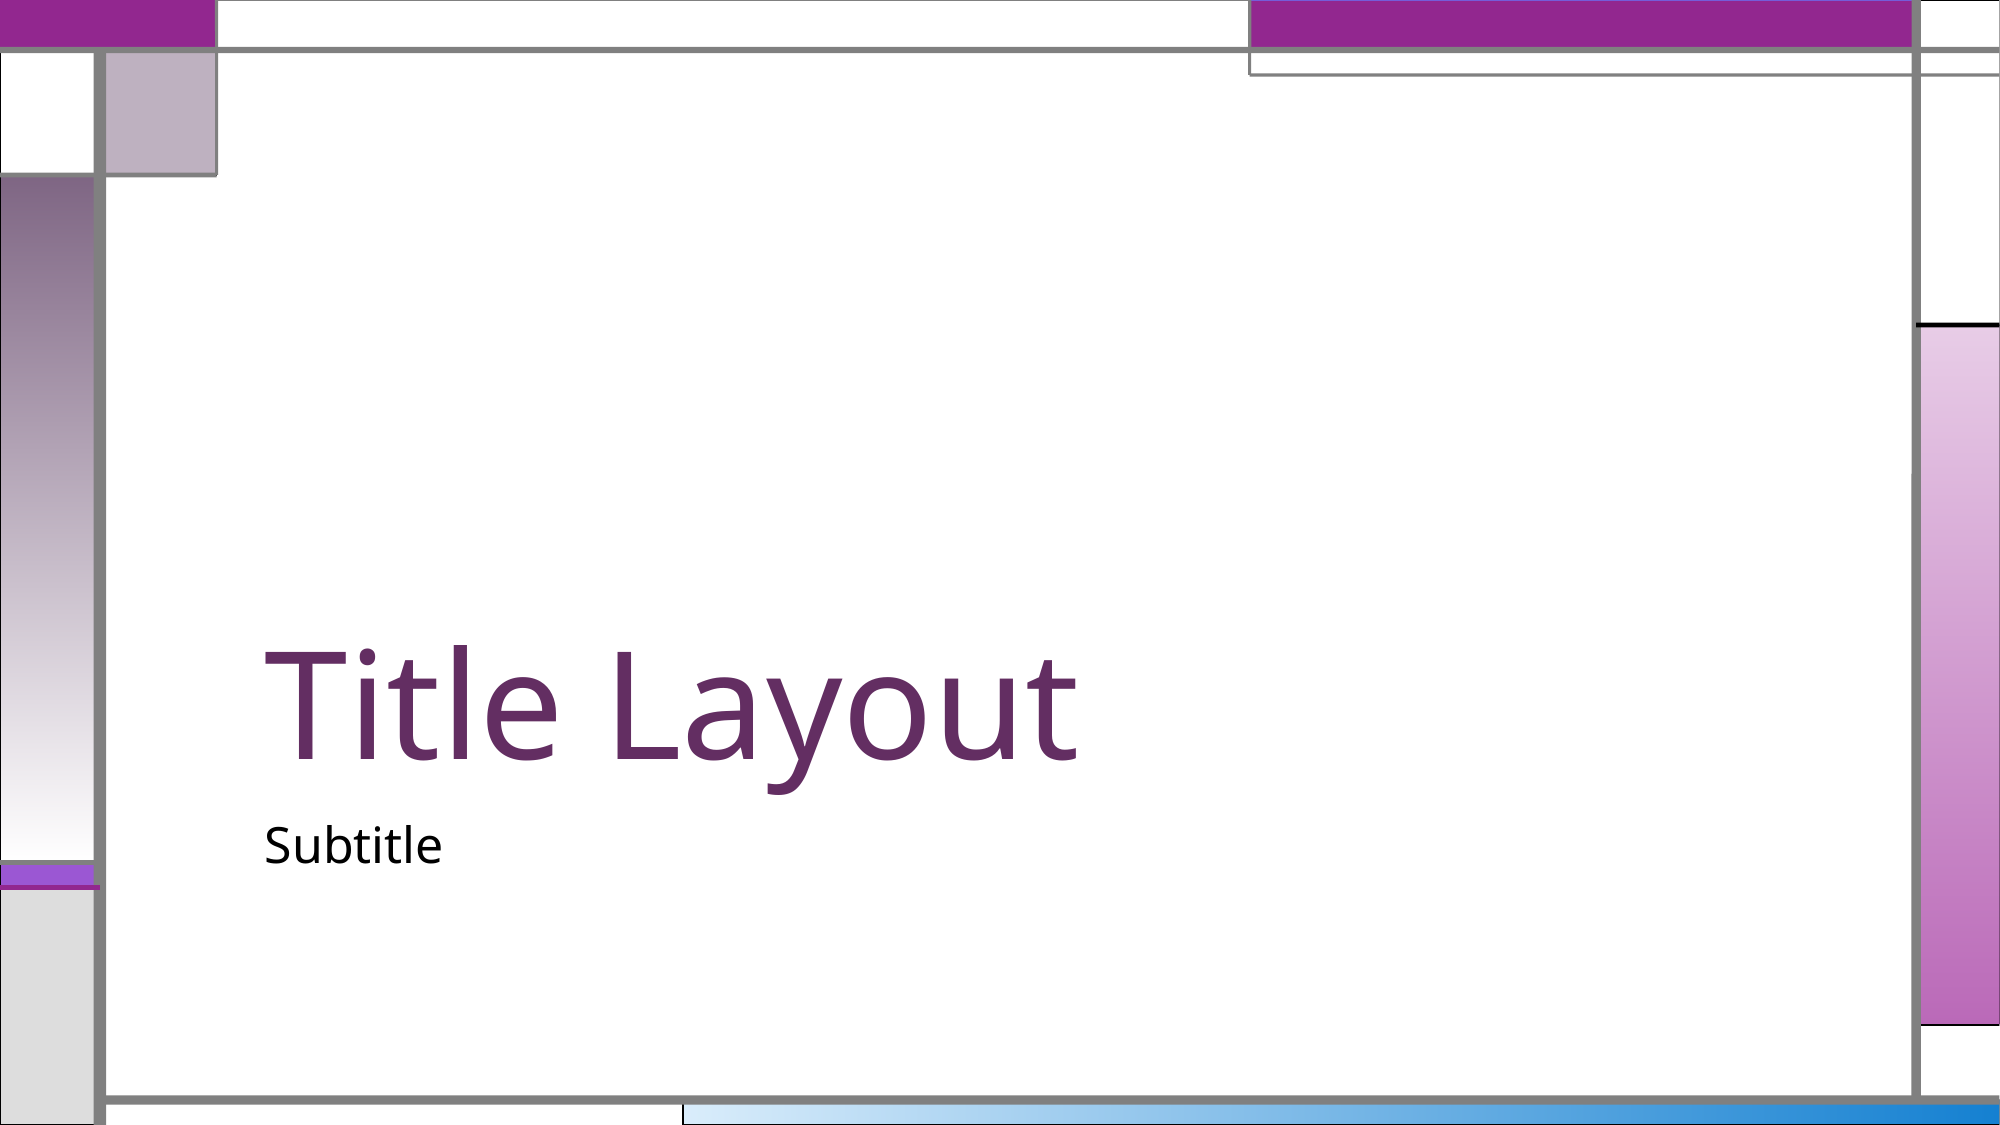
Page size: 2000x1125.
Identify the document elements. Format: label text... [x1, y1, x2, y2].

title Title Layout [249, 224, 1750, 800]
subtitle Subtitle [249, 812, 1600, 988]
